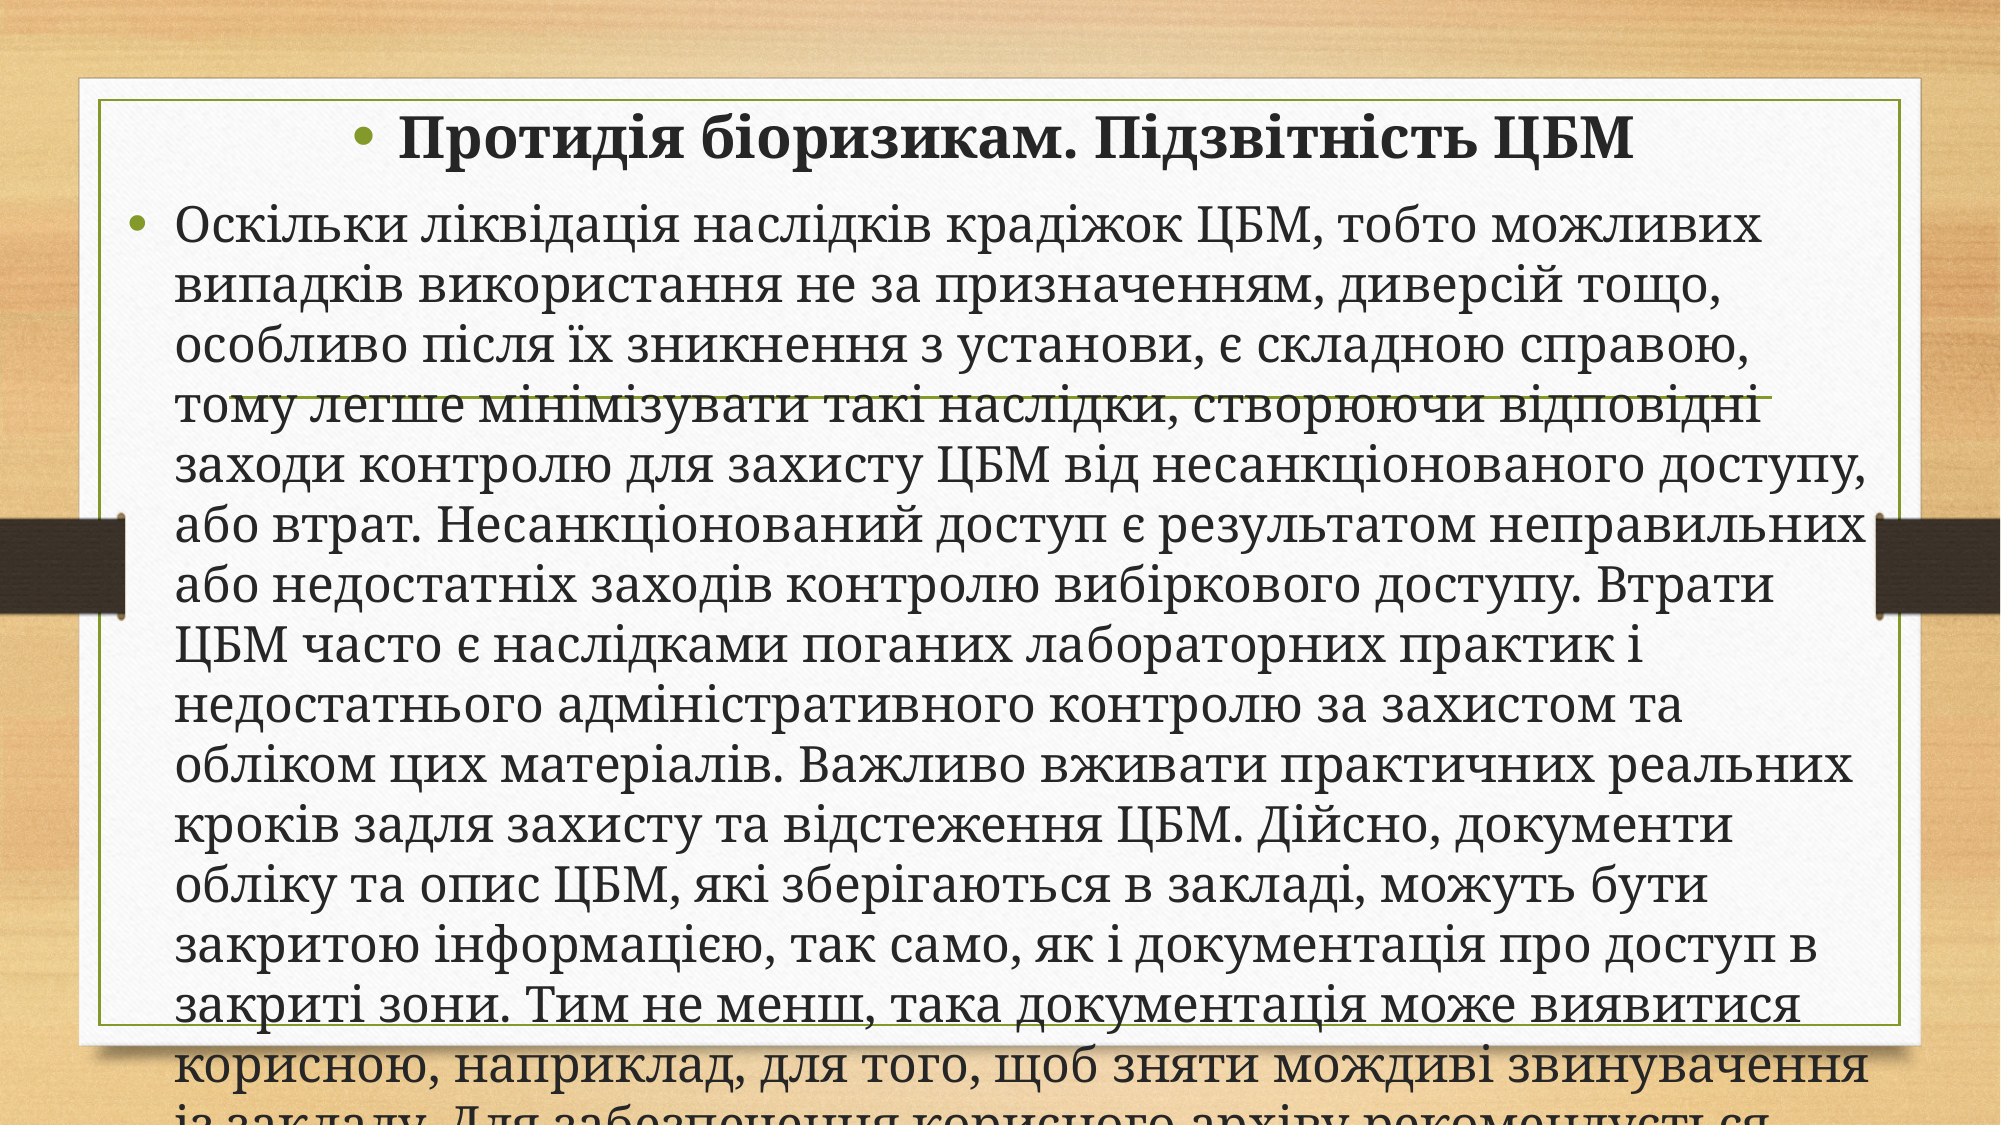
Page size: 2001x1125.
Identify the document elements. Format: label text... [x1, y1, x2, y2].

list Протидія біоризикам. Підзвітність ЦБМ Оскільки ліквідація наслідків крадіжок ЦБМ, тобто можливих випадків використання не за призначенням, диверсій тощо, особливо після їх зникнення з установи, є складною справою, тому легше мінімізувати такі наслідки, створюючи відповідні заходи контролю для захисту ЦБМ від несанкціонованого доступу, або втрат. Несанкціонований доступ є результатом неправильних або недостатніх заходів контролю вибіркового доступу. Втрати ЦБМ часто є наслідками поганих лабораторних практик і недостатнього адміністративного контролю за захистом та обліком цих матеріалів. Важливо вживати практичних реальних кроків задля захисту та відстеження ЦБМ. Дійсно, документи обліку та опис ЦБМ, які зберігаються в закладі, можуть бути закритою інформацією, так само, як і документація про доступ в закриті зони. Тим не менш, така документація може виявитися корисною, наприклад, для того, щоб зняти мождиві звинувачення із закладу. Для забезпечення корисного архіву рекомендується збирати і зберігати записи протягом певного часу до того, як вони будуть знищені. [112, 92, 1890, 1073]
picture [0, 0, 2001, 1125]
